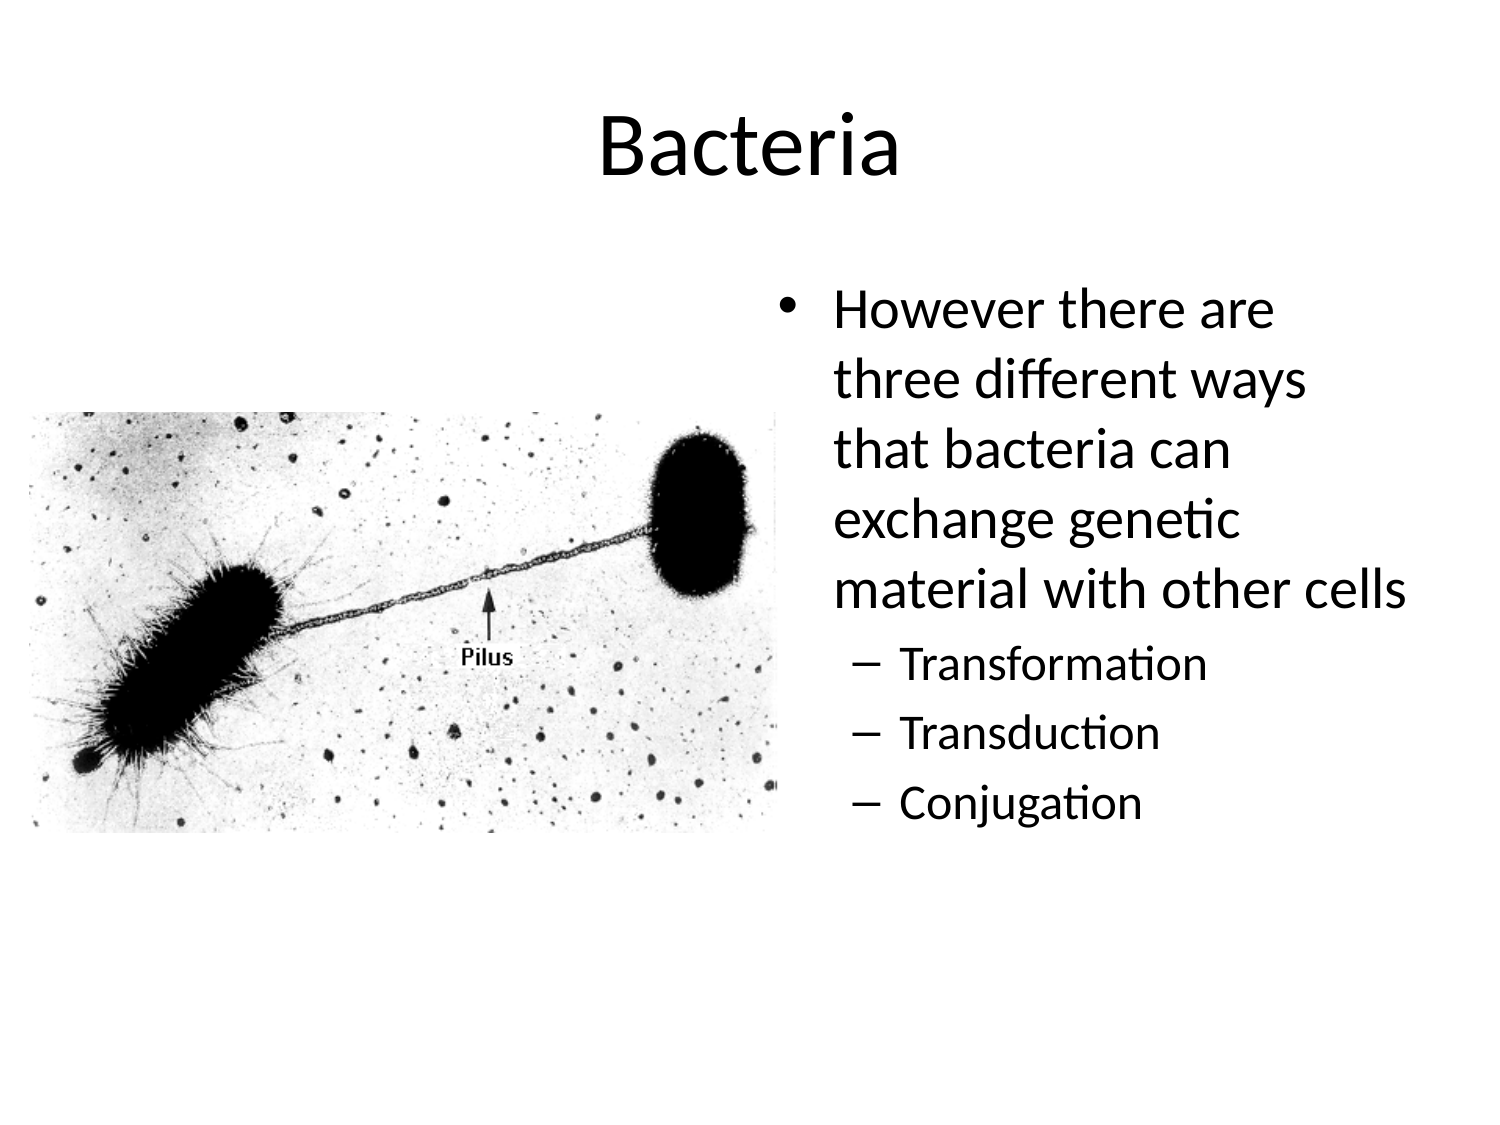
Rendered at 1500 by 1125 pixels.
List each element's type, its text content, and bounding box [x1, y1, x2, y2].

picture [29, 412, 782, 834]
title Bacteria [75, 45, 1425, 233]
list However there are three different ways that bacteria can exchange genetic material with other cells Transformation Transduction Conjugation [762, 262, 1425, 1005]
